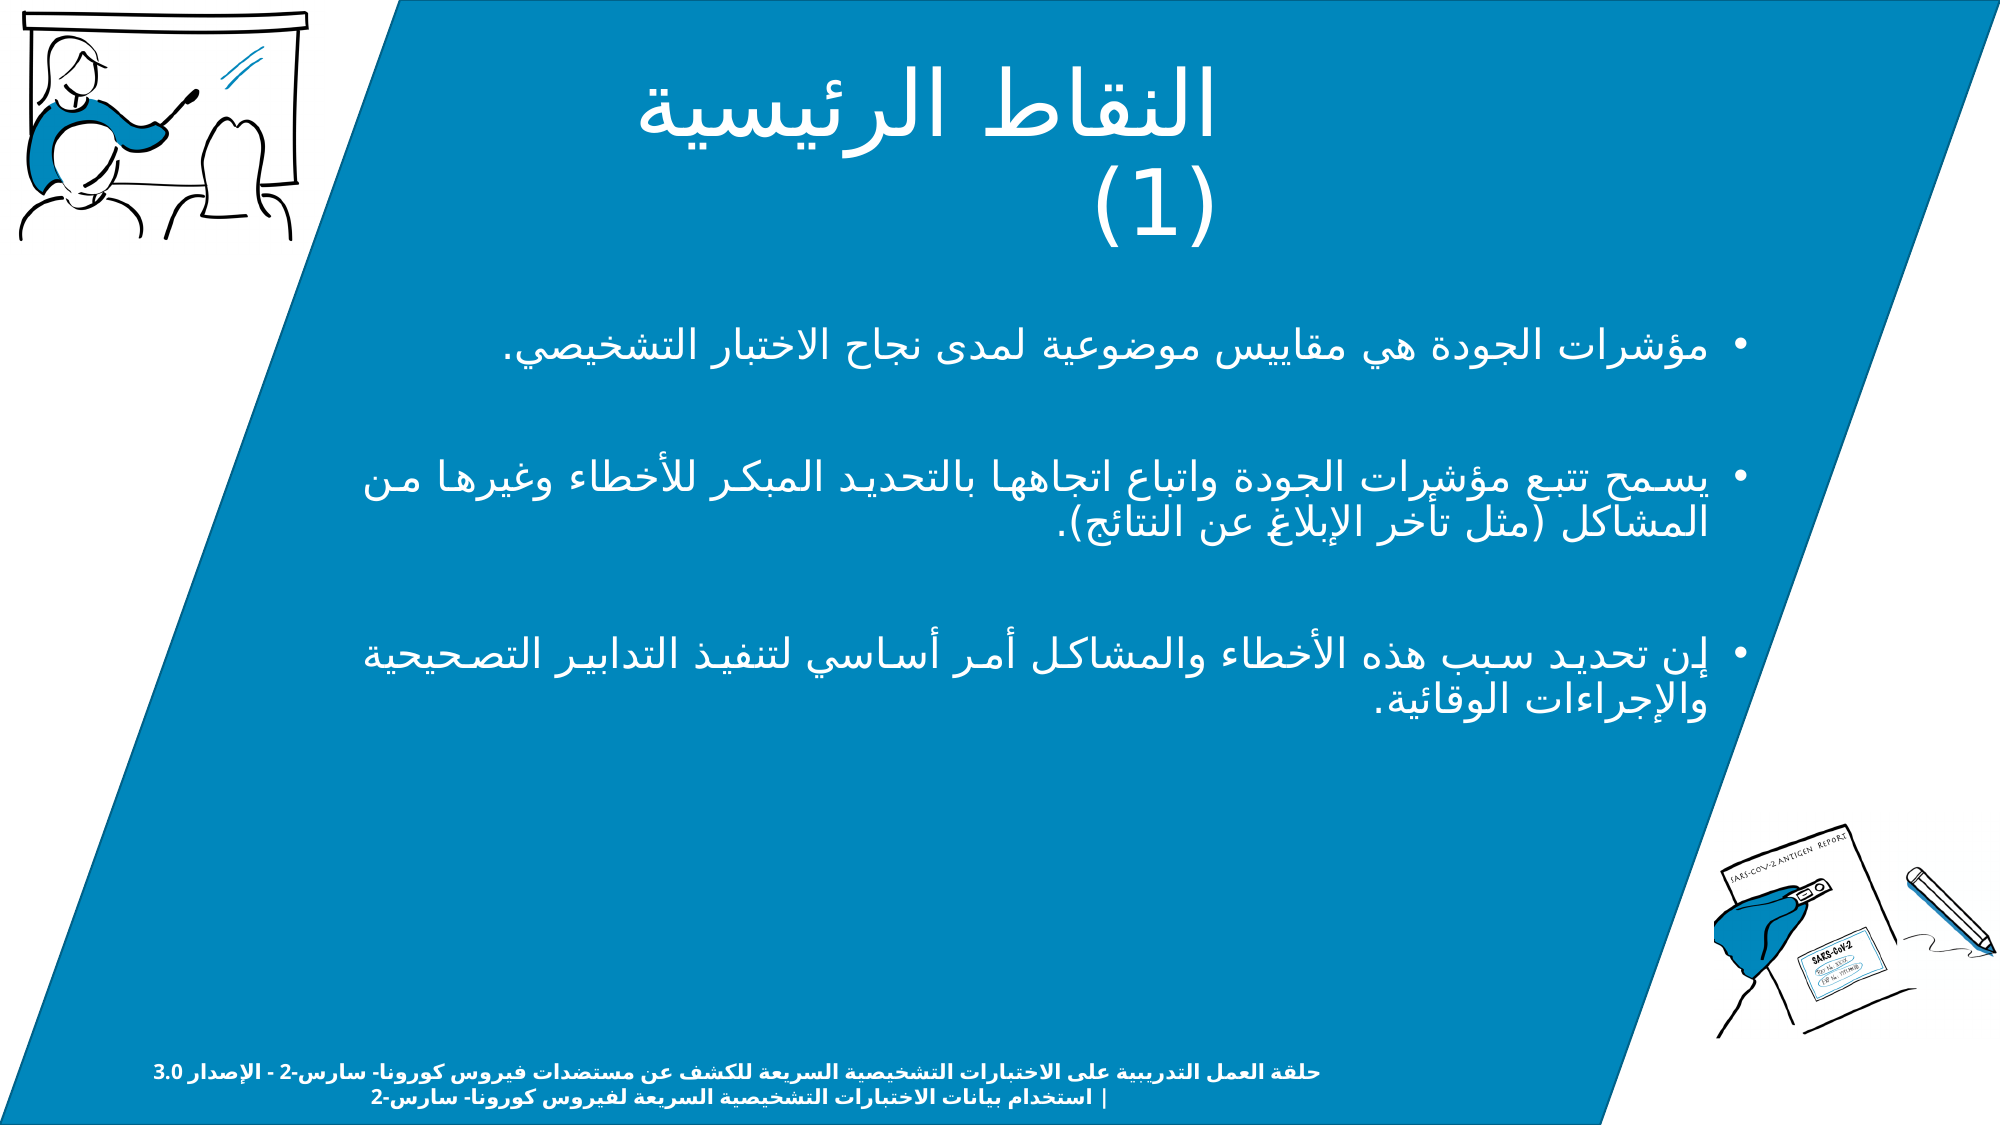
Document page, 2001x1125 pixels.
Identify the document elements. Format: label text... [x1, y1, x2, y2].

slide_number 25 [1609, 1042, 1863, 1103]
picture [1714, 812, 2000, 1039]
picture [0, 0, 325, 255]
text_box مؤشرات الجودة هي مقاييس موضوعية لمدى نجاح الاختبار التشخيصي. يسمح تتبع مؤشرات الجودة واتباع اتجاهها بالتحديد المبكر للأخطاء وغيرها من المشاكل (مثل تأخر الإبلاغ عن النتائج). إن تحديد سبب هذه الأخطاء والمشاكل أمر أساسي لتنفيذ التدابير التصحيحية والإجراءات الوقائية. [347, 316, 1763, 813]
footer حلقة العمل التدريبية على الاختبارات التشخيصية السريعة للكشف عن مستضدات فيروس كورونا- سارس-2 - الإصدار 3.0 | استخدام بيانات الاختبارات التشخيصية السريعة لفيروس كورونا- سارس-2 [137, 1042, 1338, 1125]
text_box [0, 0, 2000, 1125]
text_box النقاط الرئيسية (1) [468, 49, 1236, 205]
